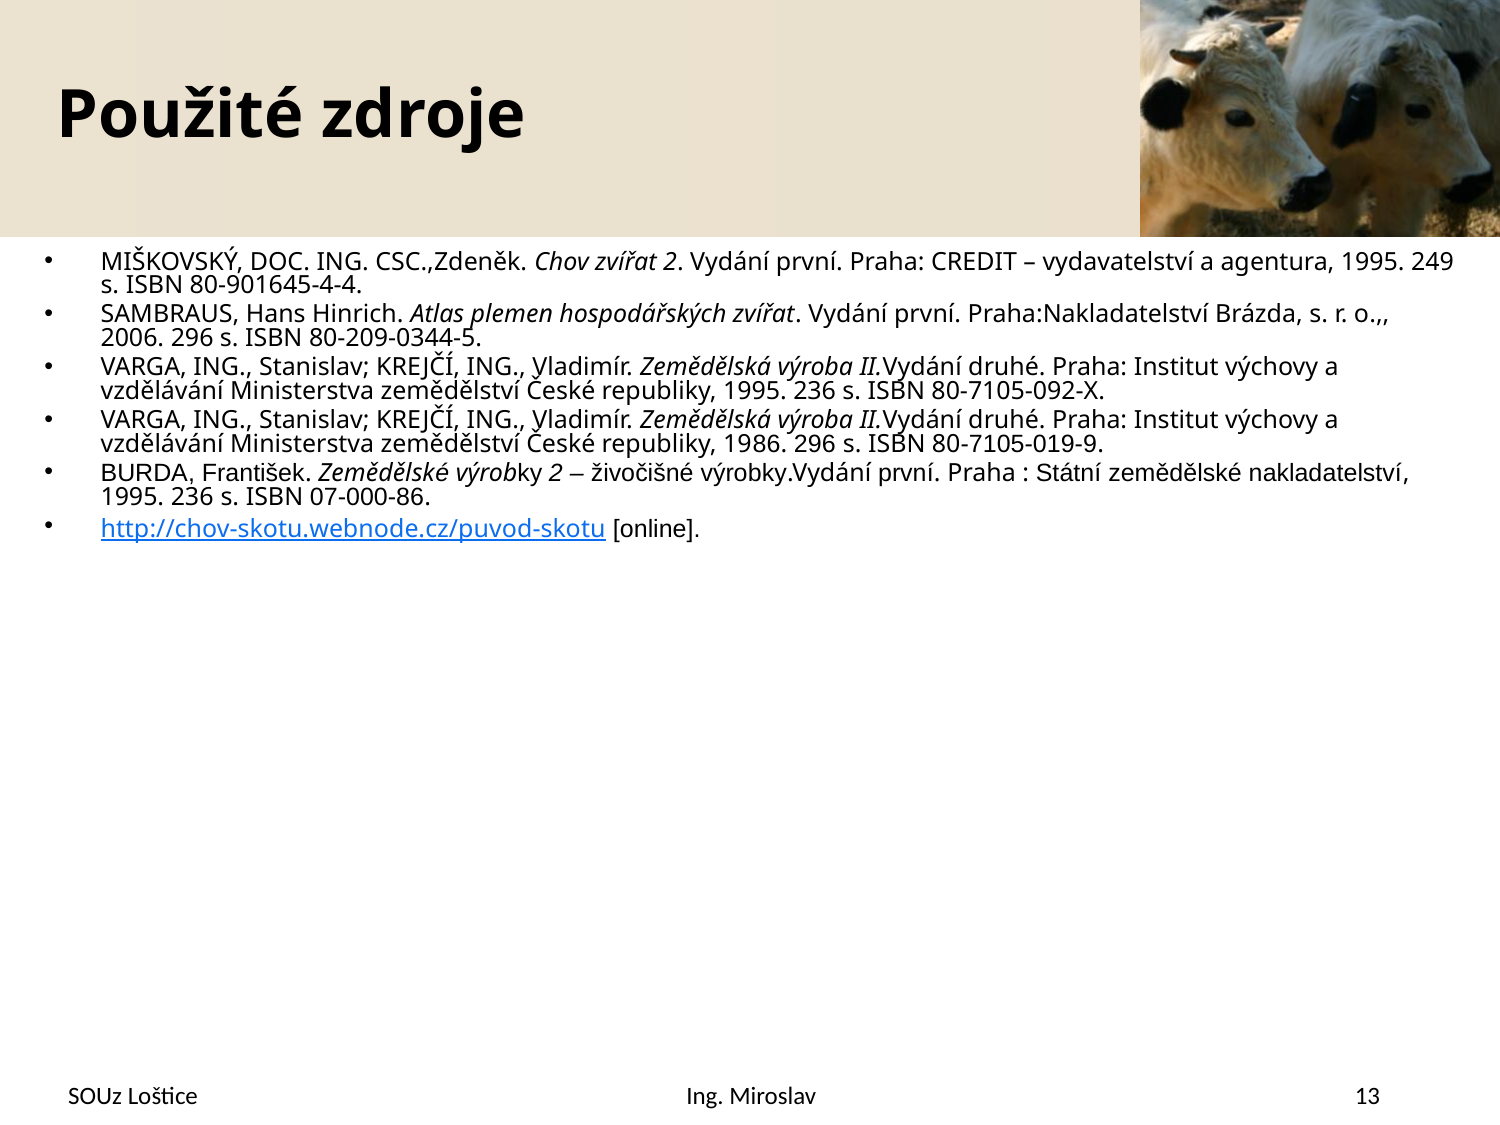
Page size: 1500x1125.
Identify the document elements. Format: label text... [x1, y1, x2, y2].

slide_number SOUz Loštice [53, 1095, 404, 1125]
slide_number 13 [1045, 1095, 1396, 1125]
list MIŠKOVSKÝ, DOC. ING. CSC.,Zdeněk. Chov zvířat 2. Vydání první. Praha: CREDIT – vydavatelství a agentura, 1995. 249 s. ISBN 80-901645-4-4. SAMBRAUS, Hans Hinrich. Atlas plemen hospodářských zvířat. Vydání první. Praha:Nakladatelství Brázda, s. r. o.,, 2006. 296 s. ISBN 80-209-0344-5. VARGA, ING., Stanislav; KREJČÍ, ING., Vladimír. Zemědělská výroba II.Vydání druhé. Praha: Institut výchovy a vzdělávání Ministerstva zemědělství České republiky, 1995. 236 s. ISBN 80-7105-092-X. VARGA, ING., Stanislav; KREJČÍ, ING., Vladimír. Zemědělská výroba II.Vydání druhé. Praha: Institut výchovy a vzdělávání Ministerstva zemědělství České republiky, 1986. 296 s. ISBN 80-7105-019-9. BURDA, František. Zemědělské výrobky 2 – živočišné výrobky.Vydání první. Praha : Státní zemědělské nakladatelství, 1995. 236 s. ISBN 07-000-86. http://chov-skotu.webnode.cz/puvod-skotu [online]. [29, 243, 1471, 1095]
title Použité zdroje [40, 45, 1426, 176]
picture [1140, 0, 1500, 237]
footer Ing. Miroslav [513, 1095, 989, 1125]
